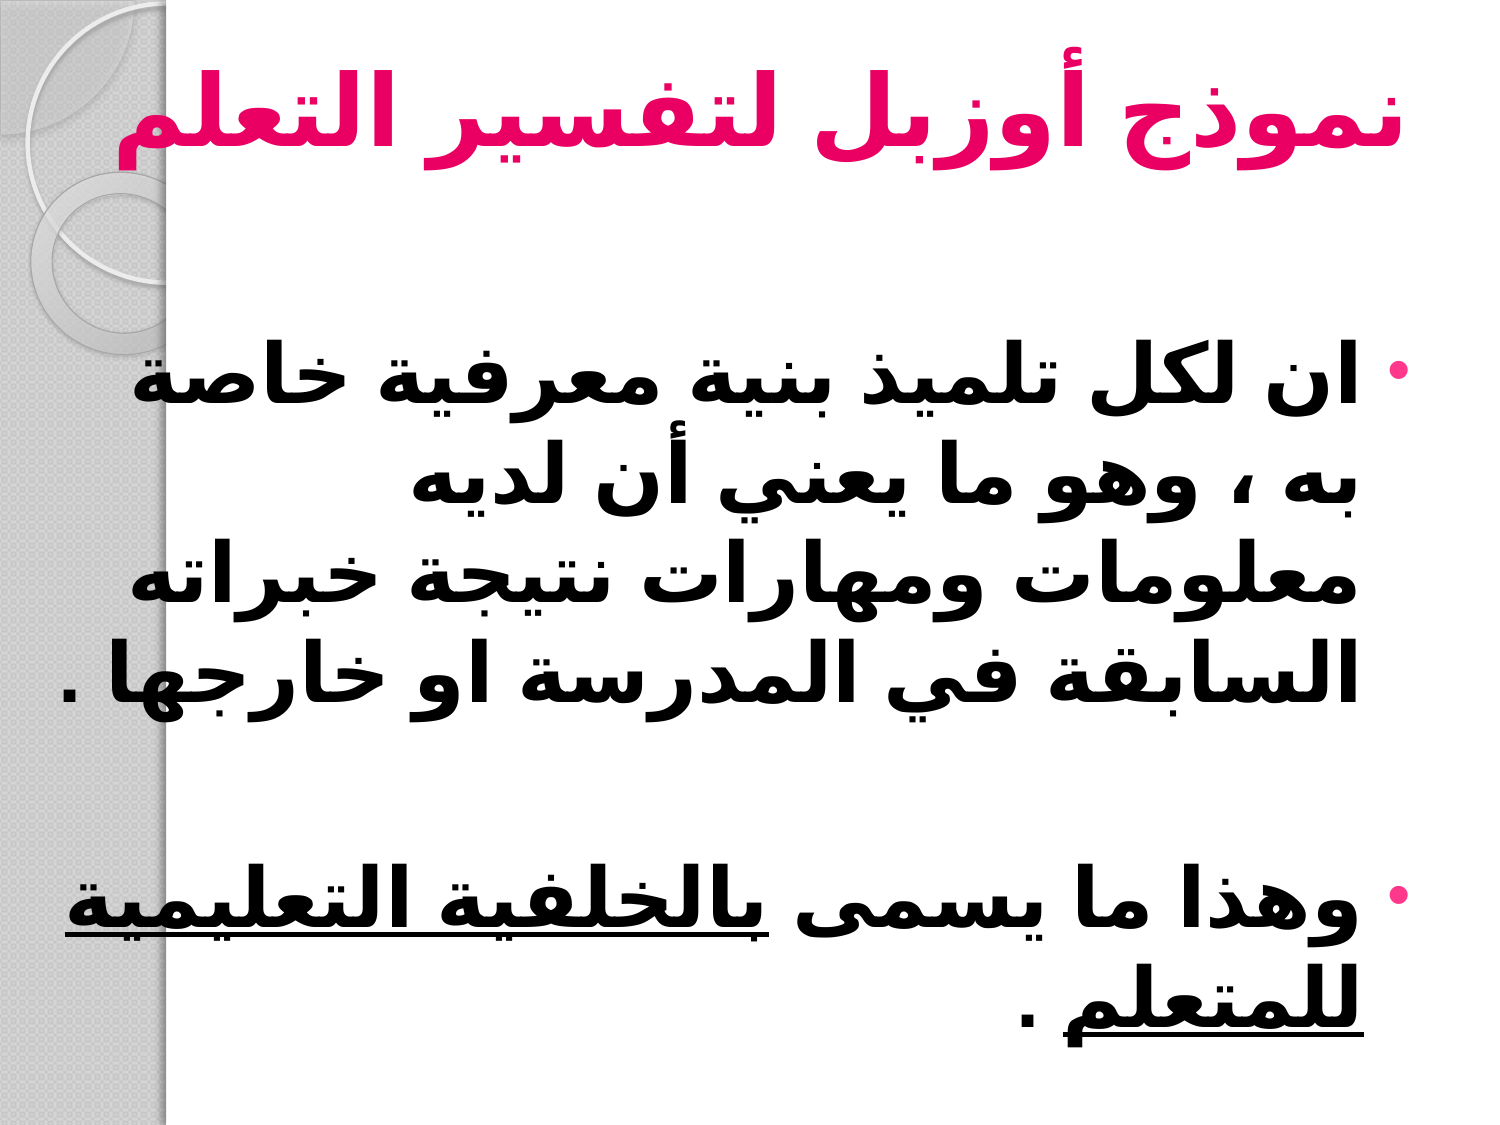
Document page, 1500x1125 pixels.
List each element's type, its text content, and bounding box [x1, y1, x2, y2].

title نموذج أوزبل لتفسير التعلم [49, 37, 1446, 175]
list ان لكل تلميذ بنية معرفية خاصة به ، وهو ما يعني أن لديه معلومات ومهارات نتيجة خبراته السابقة في المدرسة او خارجها . وهذا ما يسمى بالخلفية التعليمية للمتعلم . [37, 200, 1439, 1075]
